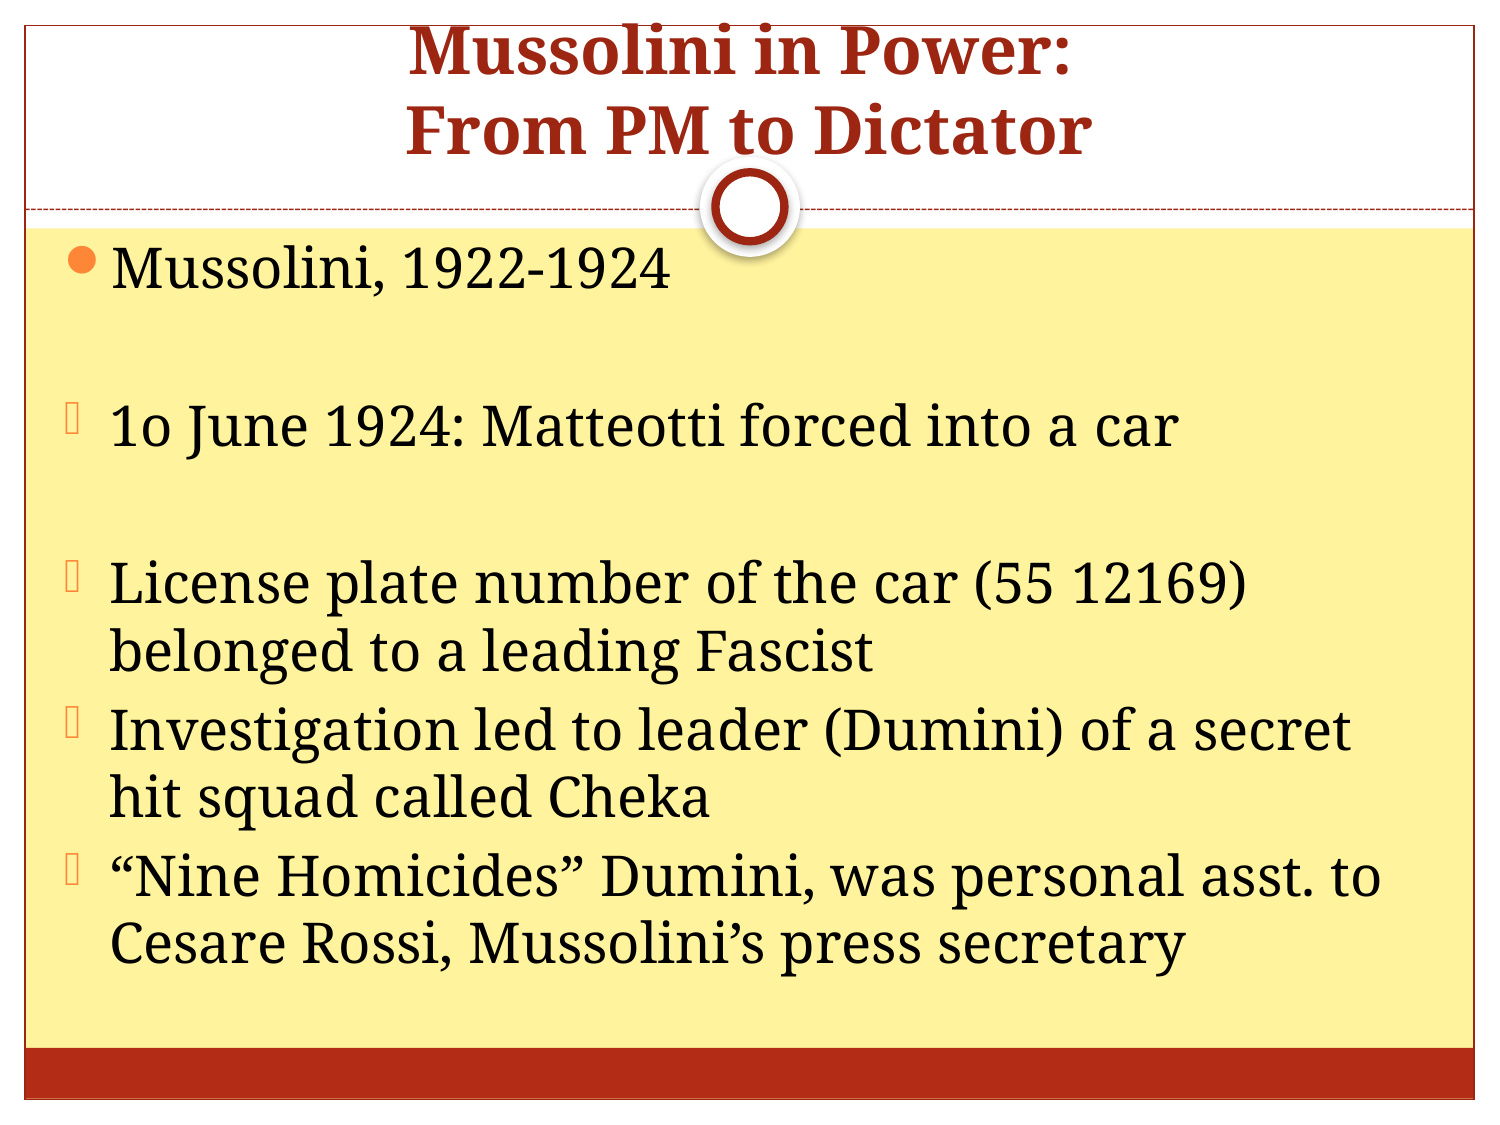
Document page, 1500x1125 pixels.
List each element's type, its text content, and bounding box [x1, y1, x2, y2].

list Mussolini, 1922-1924 1o June 1924: Matteotti forced into a car License plate number of the car (55 12169) belonged to a leading Fascist Investigation led to leader (Dumini) of a secret hit squad called Cheka “Nine Homicides” Dumini, was personal asst. to Cesare Rossi, Mussolini’s press secretary [49, 224, 1445, 1050]
title Mussolini in Power: From PM to Dictator [49, 0, 1450, 175]
